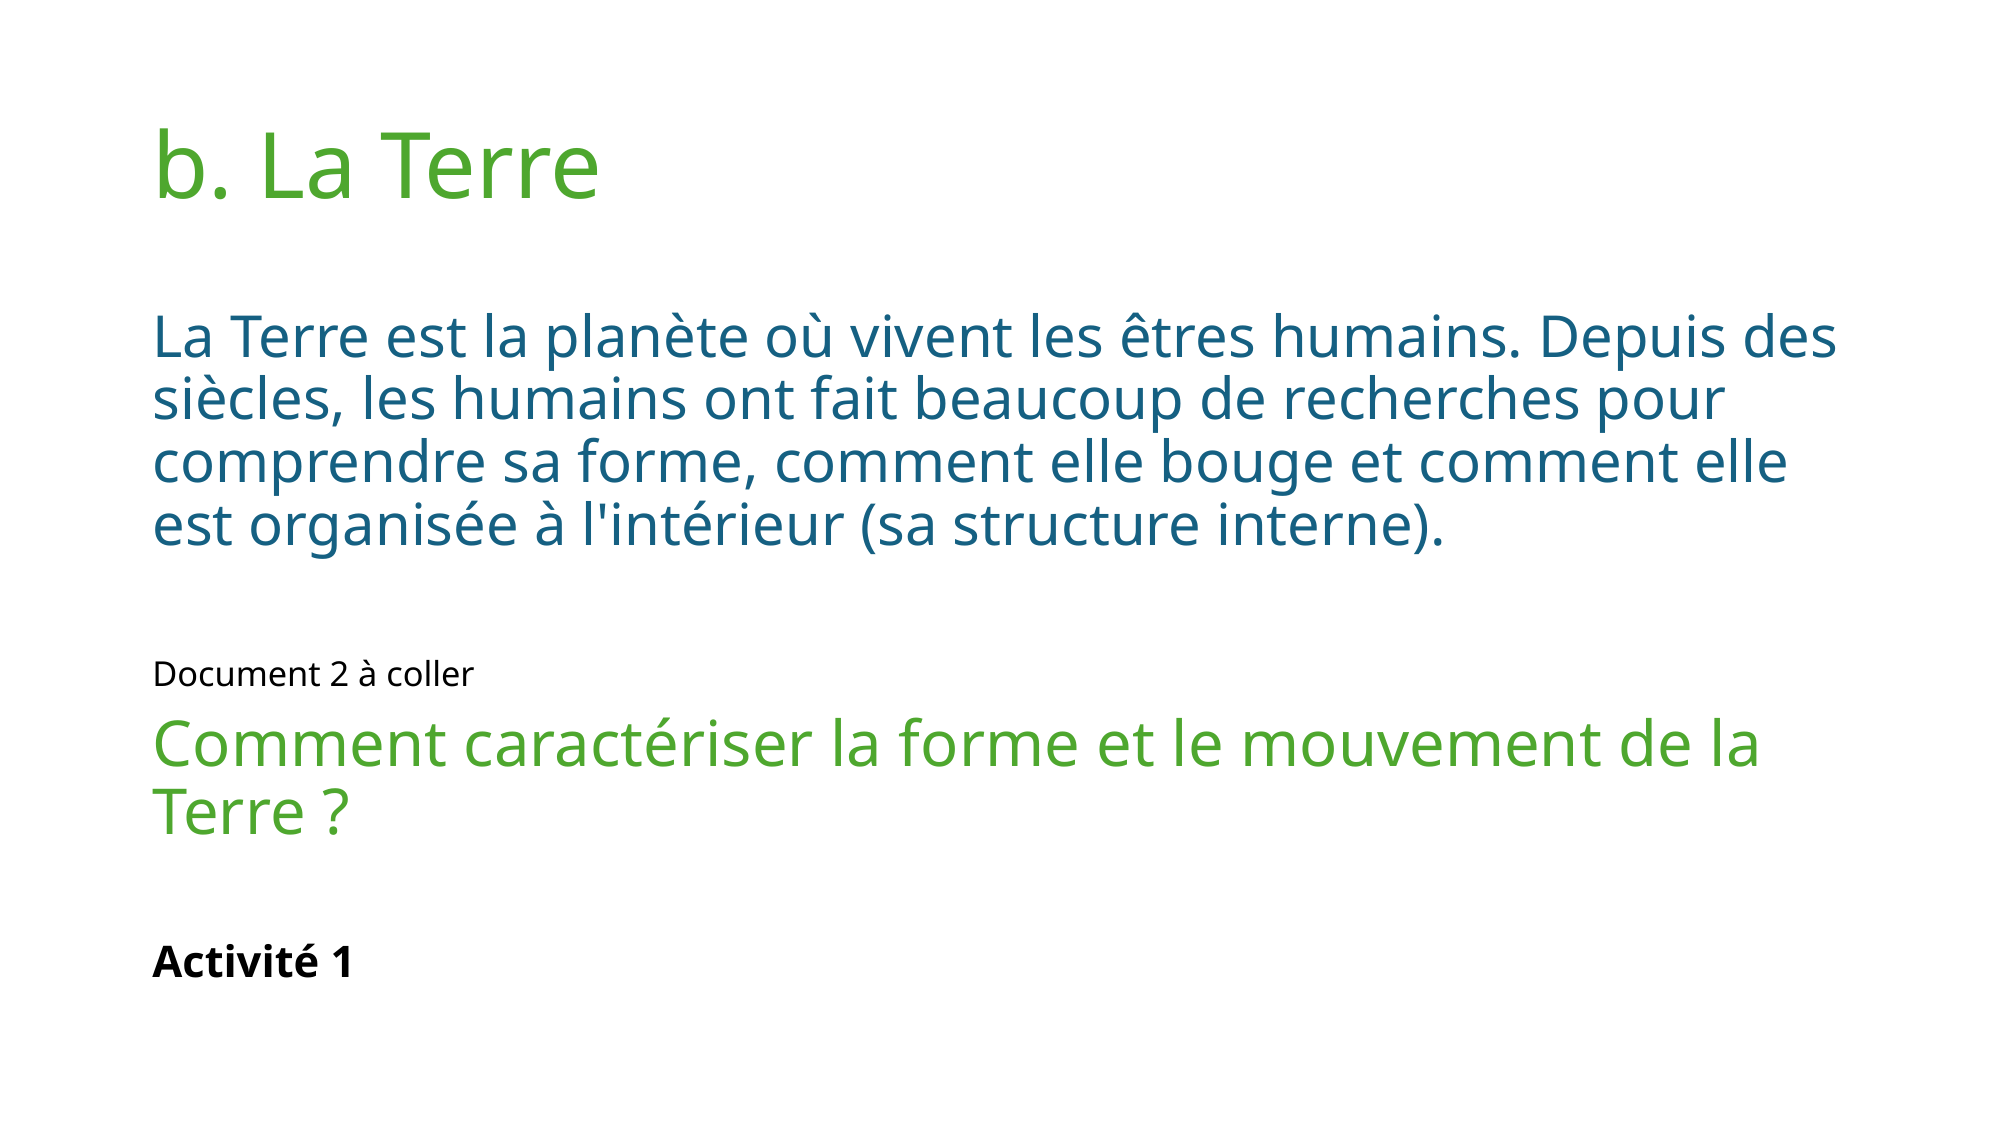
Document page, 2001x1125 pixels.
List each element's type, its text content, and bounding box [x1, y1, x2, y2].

list La Terre est la planète où vivent les êtres humains. Depuis des siècles, les humains ont fait beaucoup de recherches pour comprendre sa forme, comment elle bouge et comment elle est organisée à l'intérieur (sa structure interne). Document 2 à coller Comment caractériser la forme et le mouvement de la Terre ? Activité 1 [137, 299, 1863, 1014]
title b. La Terre [137, 59, 1863, 278]
